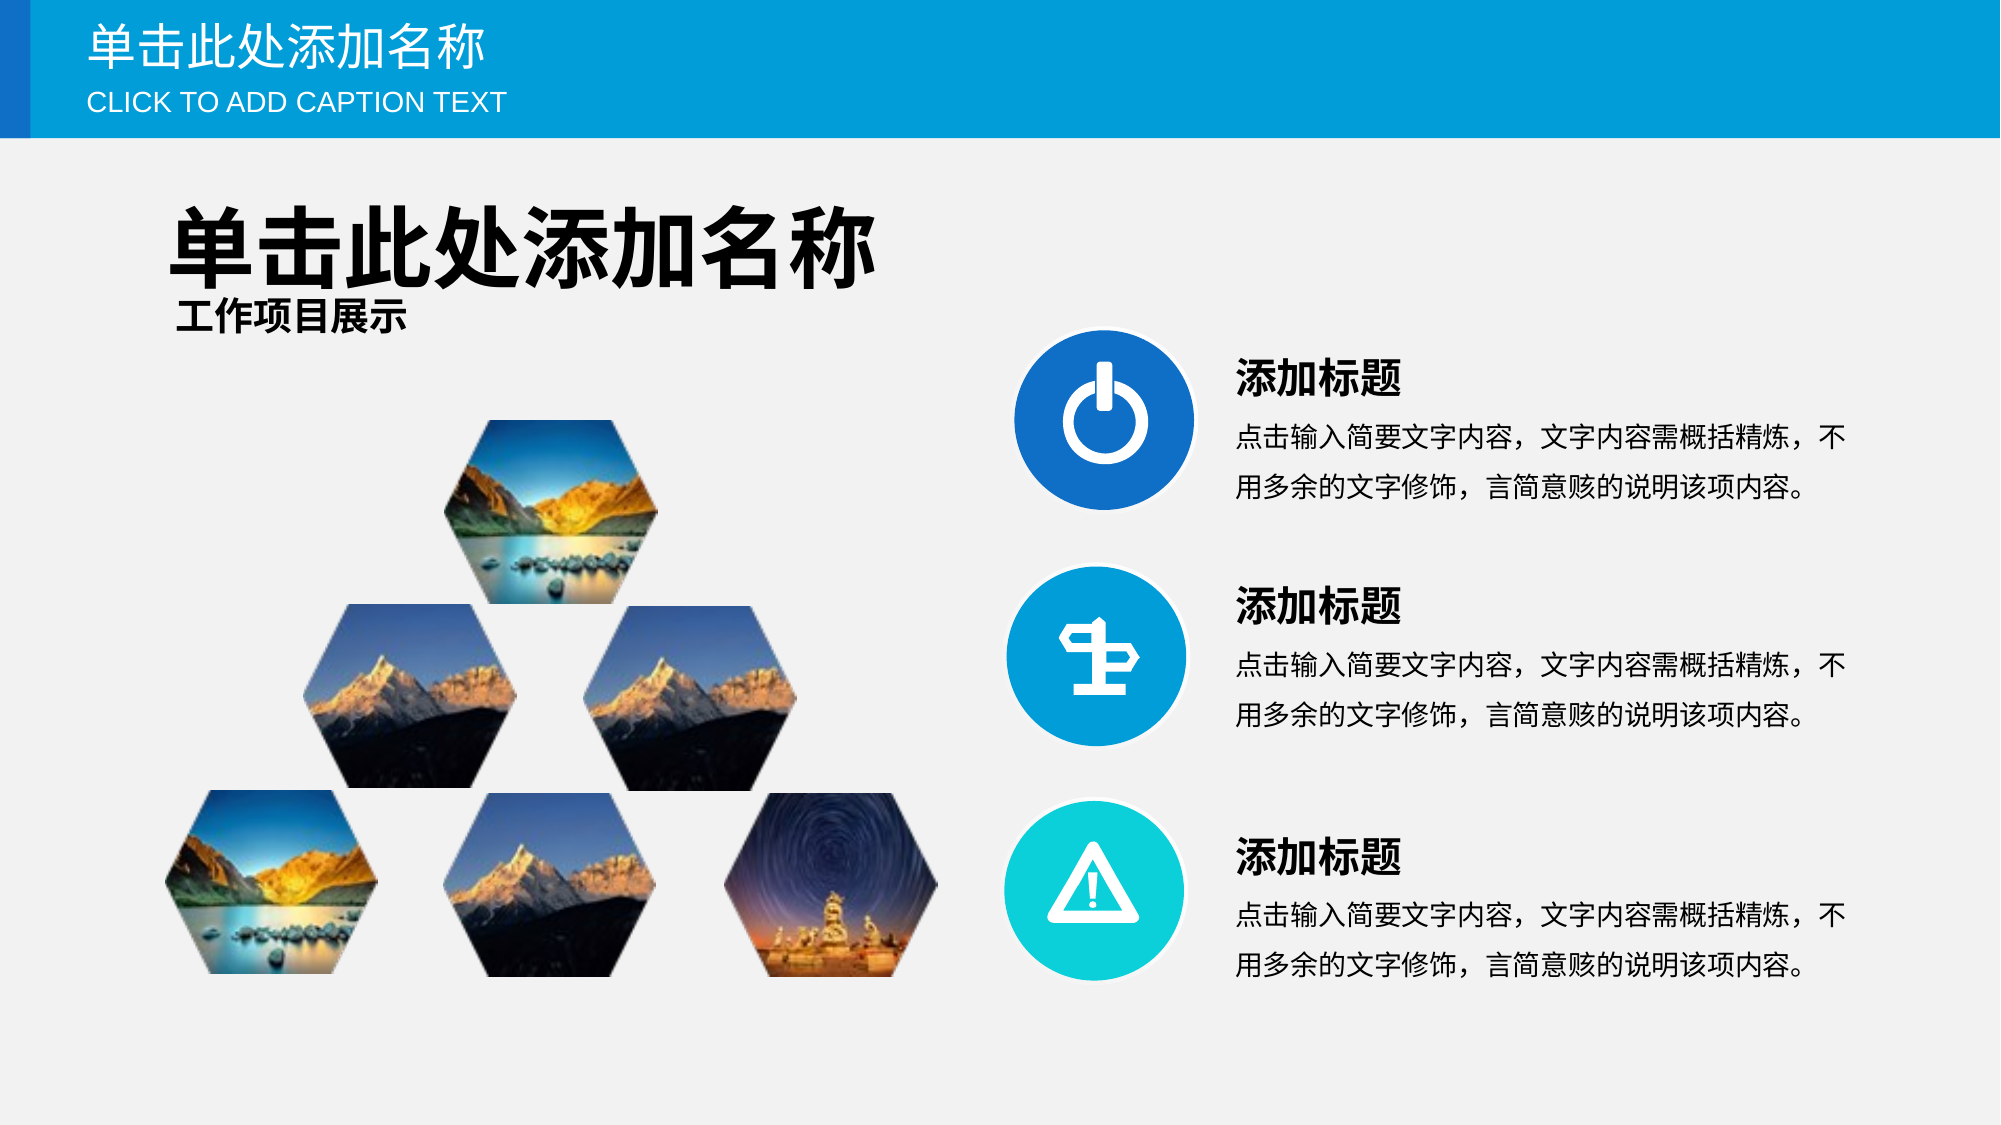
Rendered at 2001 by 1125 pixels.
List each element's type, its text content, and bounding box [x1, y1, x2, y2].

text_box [1010, 326, 1199, 515]
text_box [1002, 562, 1191, 751]
picture [724, 793, 938, 977]
picture [165, 790, 378, 974]
text_box 点击输入简要文字内容，文字内容需概括精炼，不用多余的文字修饰，言简意赅的说明该项内容。 [1215, 871, 1881, 992]
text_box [1000, 796, 1189, 985]
picture [583, 606, 797, 791]
text_box 工作项目展示 [160, 307, 550, 346]
text_box 单击此处添加名称 [86, 15, 493, 76]
picture [443, 793, 656, 977]
text_box [31, 0, 2000, 139]
text_box 点击输入简要文字内容，文字内容需概括精炼，不用多余的文字修饰，言简意赅的说明该项内容。 [1215, 620, 1881, 741]
text_box 点击输入简要文字内容，文字内容需概括精炼，不用多余的文字修饰，言简意赅的说明该项内容。 [1215, 392, 1881, 513]
picture [303, 420, 658, 788]
text_box 添加标题 [1214, 820, 1422, 891]
text_box 添加标题 [1214, 341, 1422, 412]
text_box [0, 0, 31, 139]
text_box 单击此处添加名称 [151, 184, 1319, 307]
text_box 添加标题 [1214, 569, 1422, 640]
text_box CLICK TO ADD CAPTION TEXT [86, 83, 602, 119]
